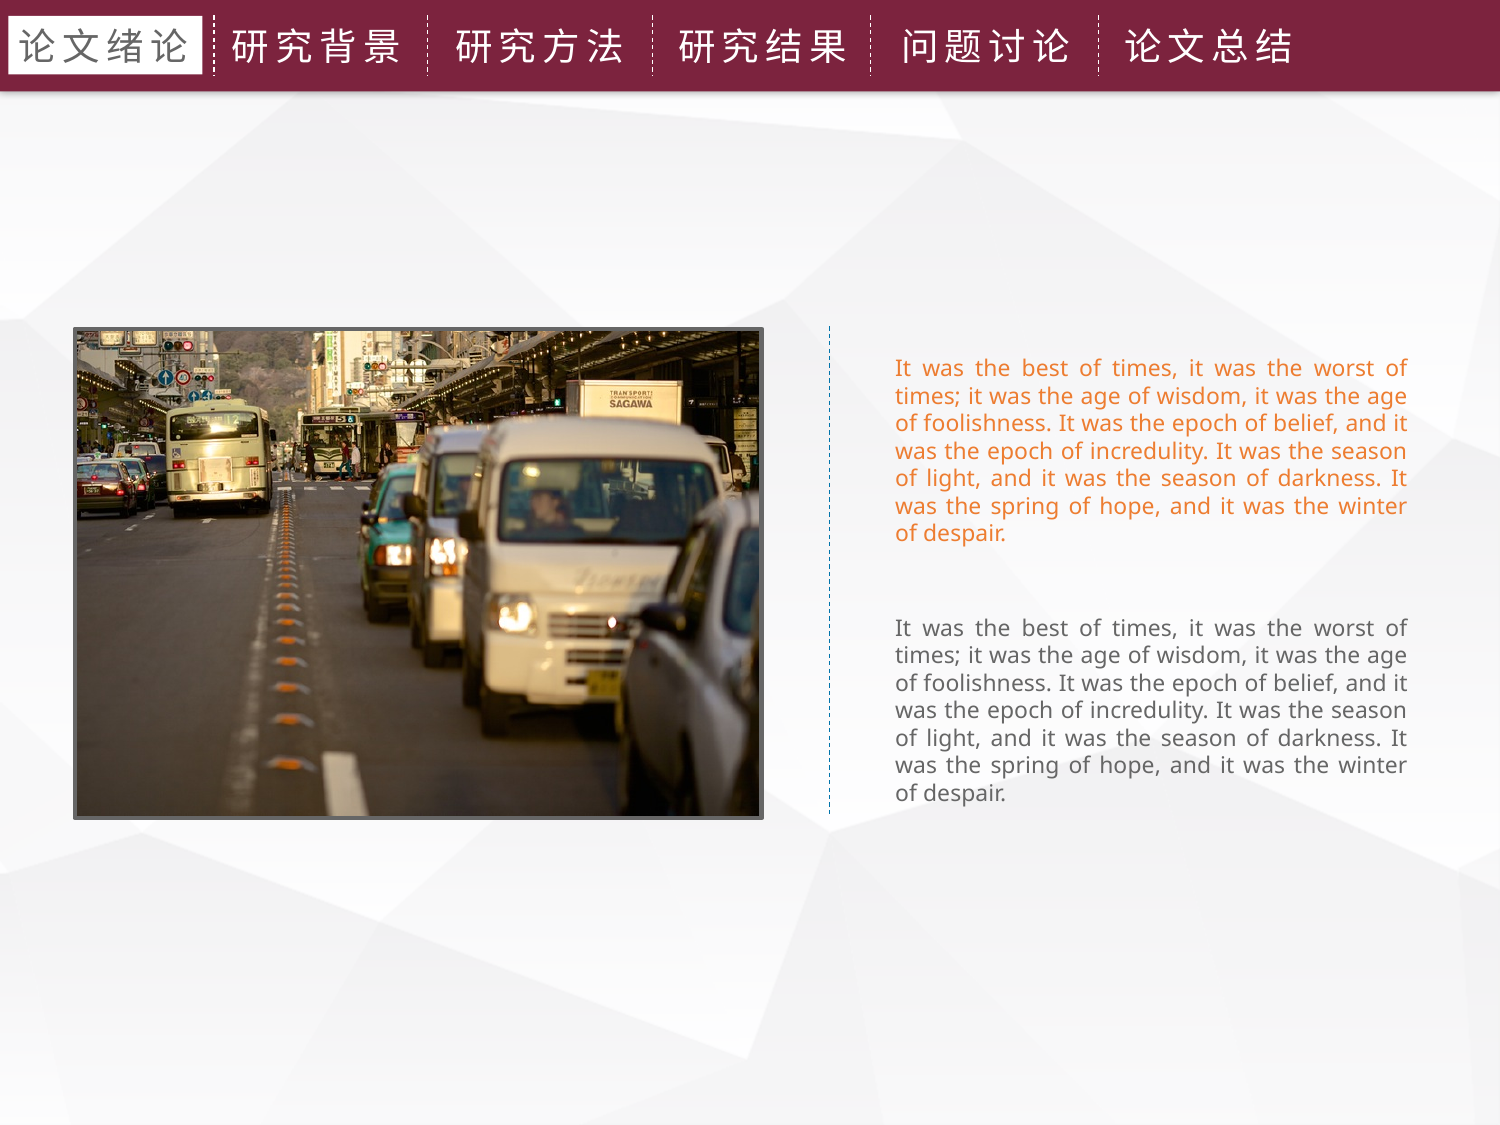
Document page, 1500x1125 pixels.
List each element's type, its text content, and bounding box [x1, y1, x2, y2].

text_box 论文绪论 [4, 15, 213, 76]
text_box [0, 0, 1500, 92]
picture [0, 92, 1500, 1125]
text_box 研究结果 [871, 15, 876, 76]
text_box 研究结果 [663, 15, 870, 76]
text_box It was the best of times, it was the worst of times; it was the age of wisdom, it was the age of foolishness. It was the epoch of belief, and it was the epoch of incredulity. It was the season of light, and it was the season of darkness. It was the spring of hope, and it was the winter of despair. [880, 606, 1423, 814]
text_box 问题讨论 [886, 15, 1098, 76]
text_box 研究背景 [217, 15, 427, 76]
text_box 论文总结 [1109, 15, 1322, 76]
text_box 研究方法 [440, 15, 652, 76]
text_box It was the best of times, it was the worst of times; it was the age of wisdom, it was the age of foolishness. It was the epoch of belief, and it was the epoch of incredulity. It was the season of light, and it was the season of darkness. It was the spring of hope, and it was the winter of despair. [880, 346, 1423, 554]
